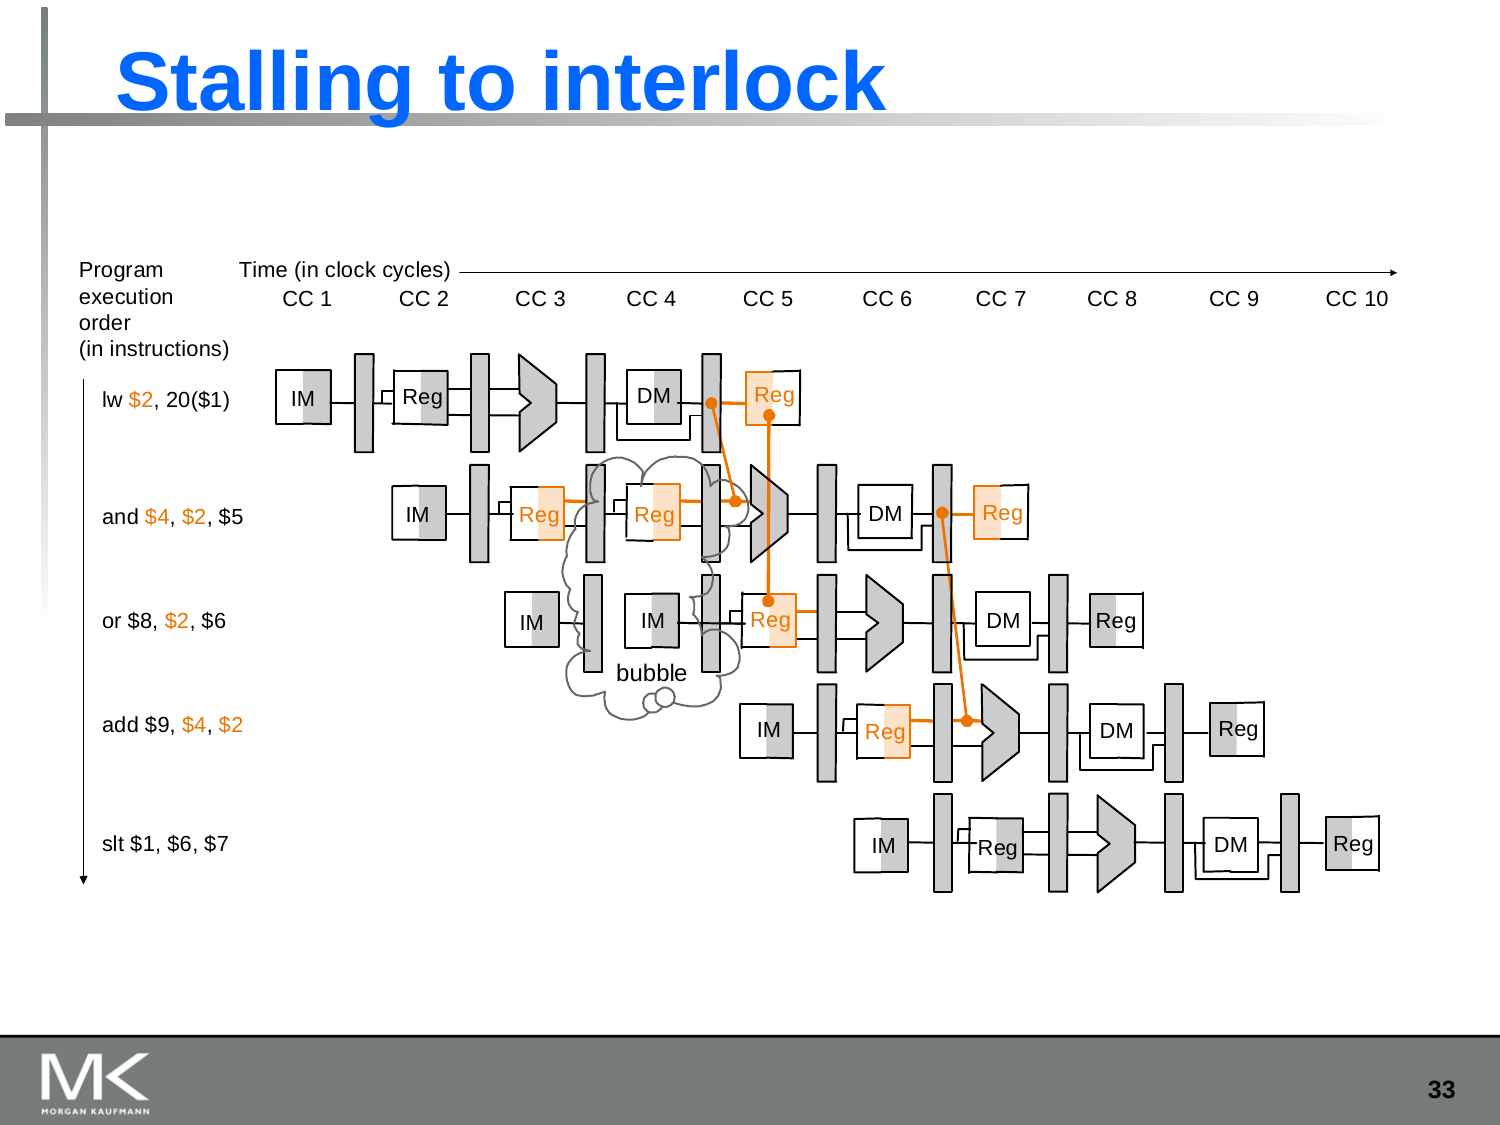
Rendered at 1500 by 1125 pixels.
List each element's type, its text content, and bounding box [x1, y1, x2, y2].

picture [29, 1046, 160, 1123]
title Stalling to interlock [100, 18, 1460, 135]
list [76, 255, 1400, 896]
